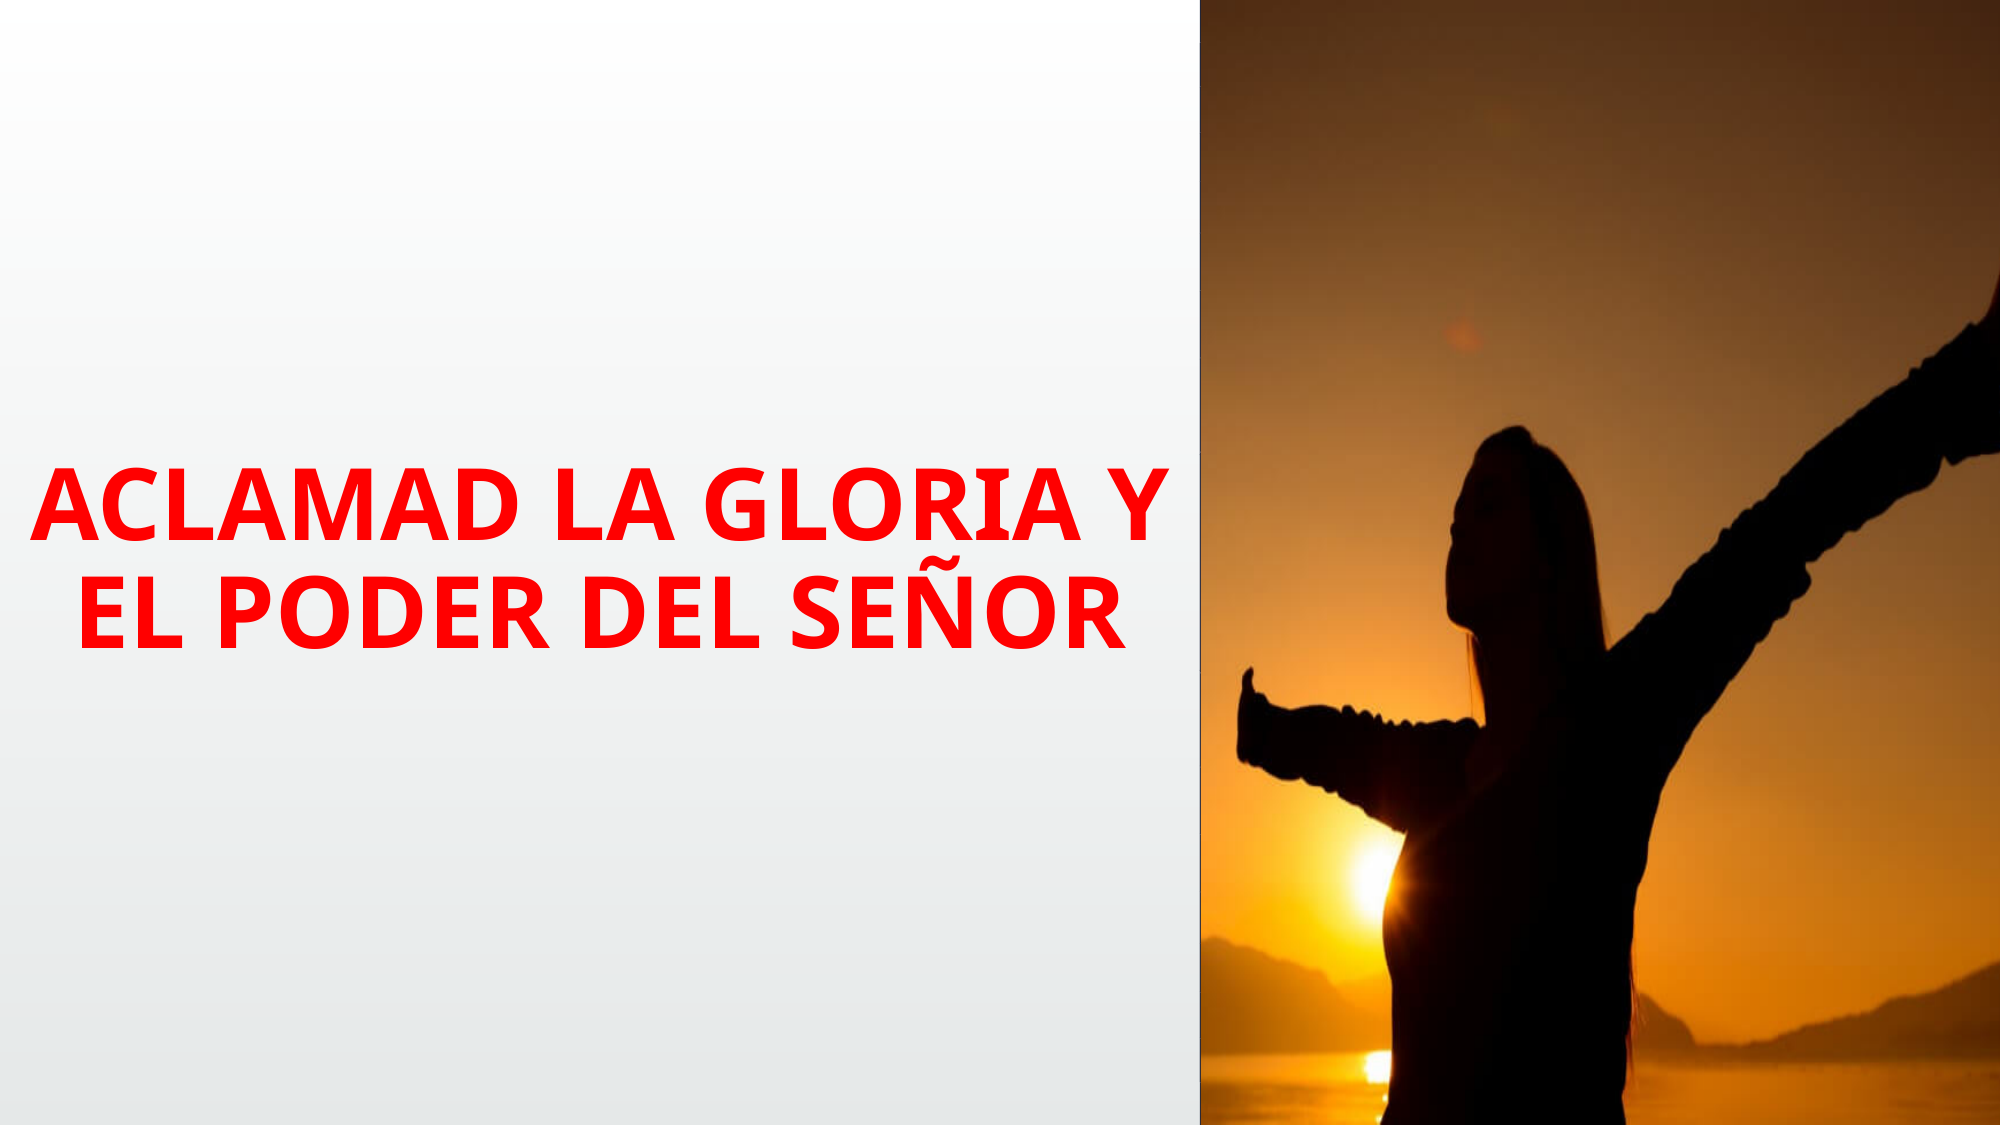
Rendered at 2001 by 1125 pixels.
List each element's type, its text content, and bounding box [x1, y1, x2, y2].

picture [1200, 0, 2000, 1125]
title ACLAMAD LA GLORIA Y EL PODER DEL SEÑOR [0, 0, 1200, 1125]
